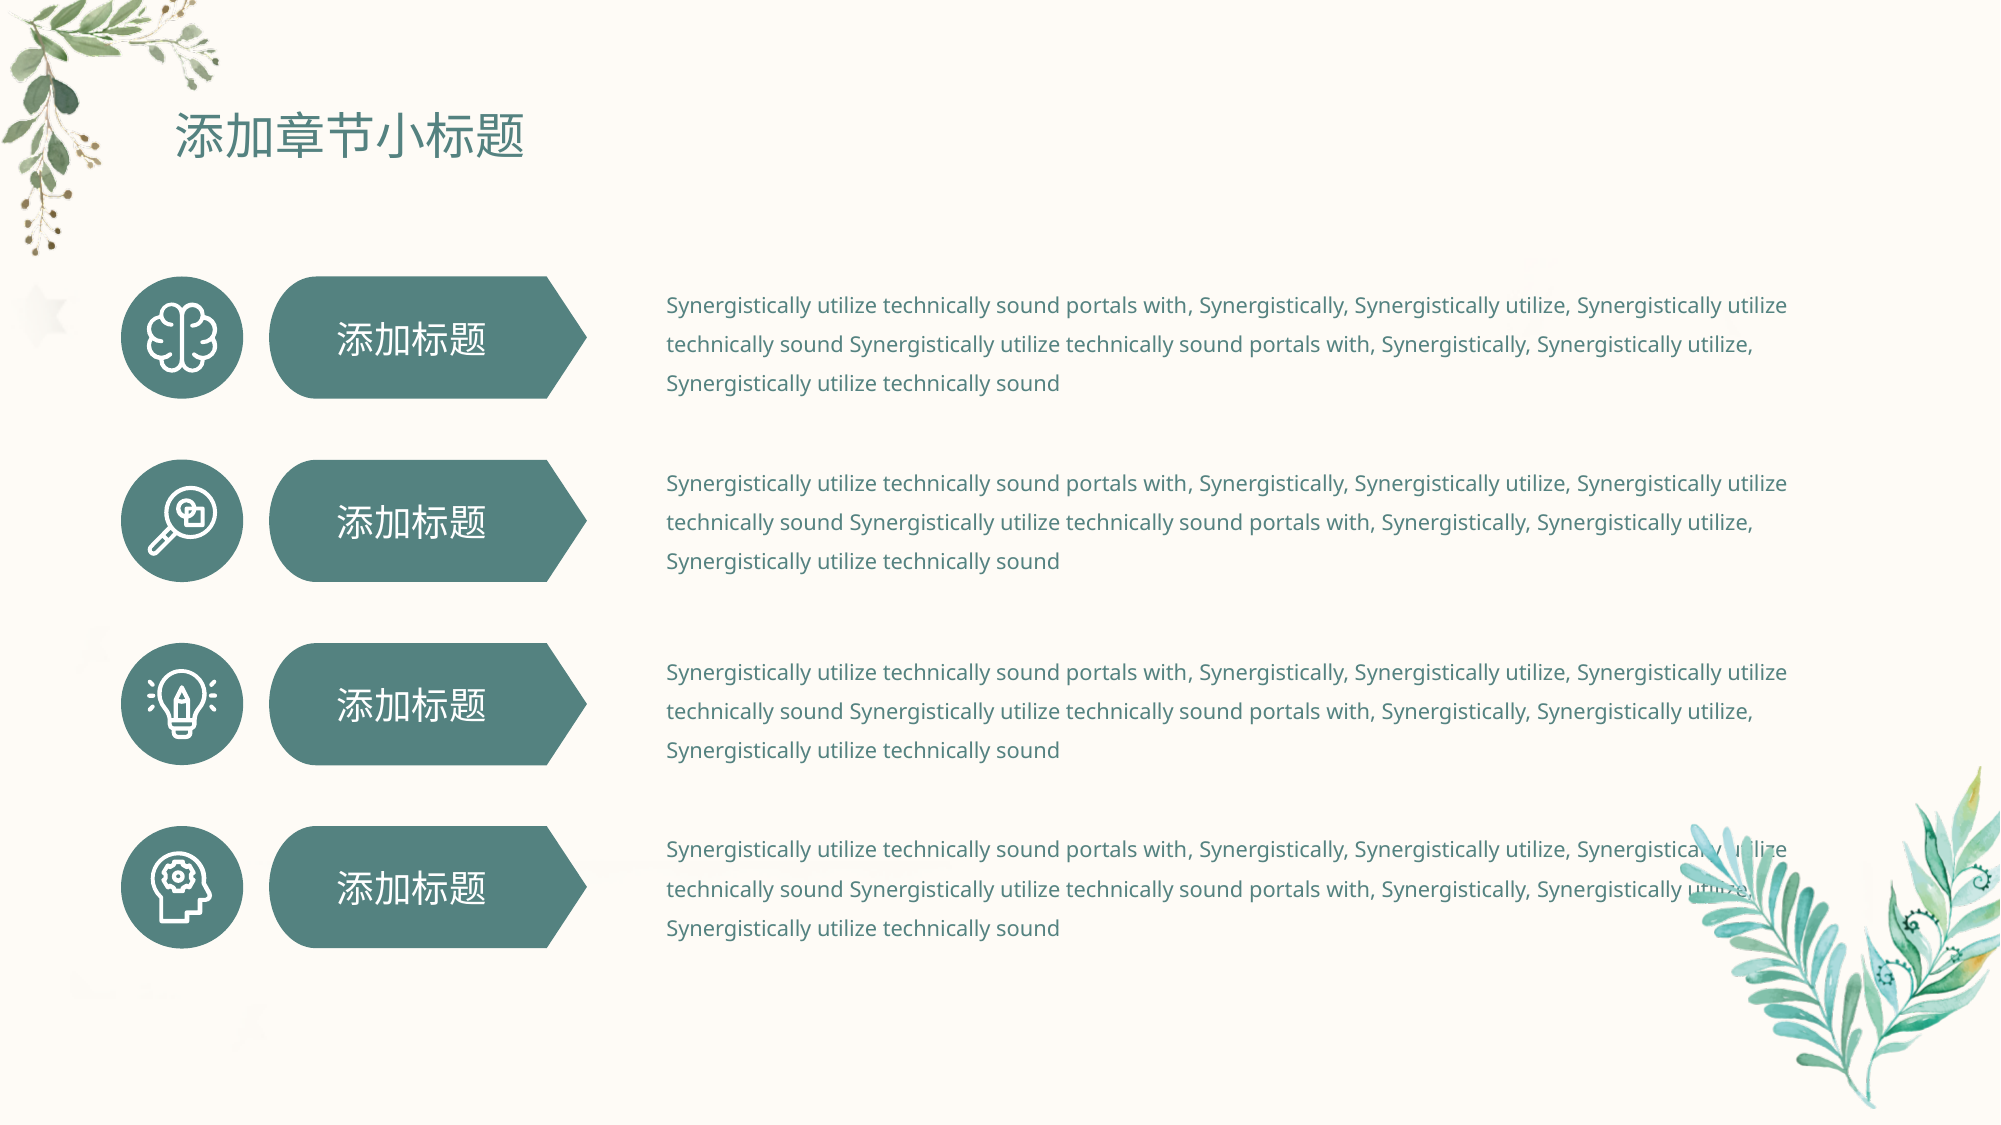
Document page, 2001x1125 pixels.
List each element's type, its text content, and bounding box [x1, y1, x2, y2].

text_box Synergistically utilize technically sound portals with, Synergistically, Synergistically utilize, Synergistically utilize technically sound Synergistically utilize technically sound portals with, Synergistically, Synergistically utilize, Synergistically utilize technically sound [666, 645, 1817, 764]
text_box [146, 668, 218, 740]
text_box 添加标题 [298, 674, 526, 735]
text_box 添加标题 [298, 857, 526, 918]
text_box [146, 302, 218, 373]
text_box [267, 641, 589, 768]
text_box [118, 457, 246, 585]
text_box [150, 851, 214, 924]
text_box [267, 457, 589, 585]
text_box [118, 640, 246, 768]
text_box [267, 823, 589, 951]
text_box 添加标题 [298, 308, 526, 368]
text_box 添加章节小标题 [257, 96, 592, 172]
text_box Synergistically utilize technically sound portals with, Synergistically, Synergistically utilize, Synergistically utilize technically sound Synergistically utilize technically sound portals with, Synergistically, Synergistically utilize, Synergistically utilize technically sound [666, 456, 1817, 575]
text_box Synergistically utilize technically sound portals with, Synergistically, Synergistically utilize, Synergistically utilize technically sound Synergistically utilize technically sound portals with, Synergistically, Synergistically utilize, Synergistically utilize technically sound [666, 278, 1817, 397]
text_box Synergistically utilize technically sound portals with, Synergistically, Synergistically utilize, Synergistically utilize technically sound Synergistically utilize technically sound portals with, Synergistically, Synergistically utilize, Synergistically utilize technically sound [666, 822, 1674, 941]
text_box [146, 485, 218, 556]
text_box [118, 274, 246, 401]
text_box [118, 823, 246, 951]
text_box [267, 274, 589, 401]
picture [0, 0, 2001, 1125]
text_box 添加标题 [298, 491, 526, 552]
